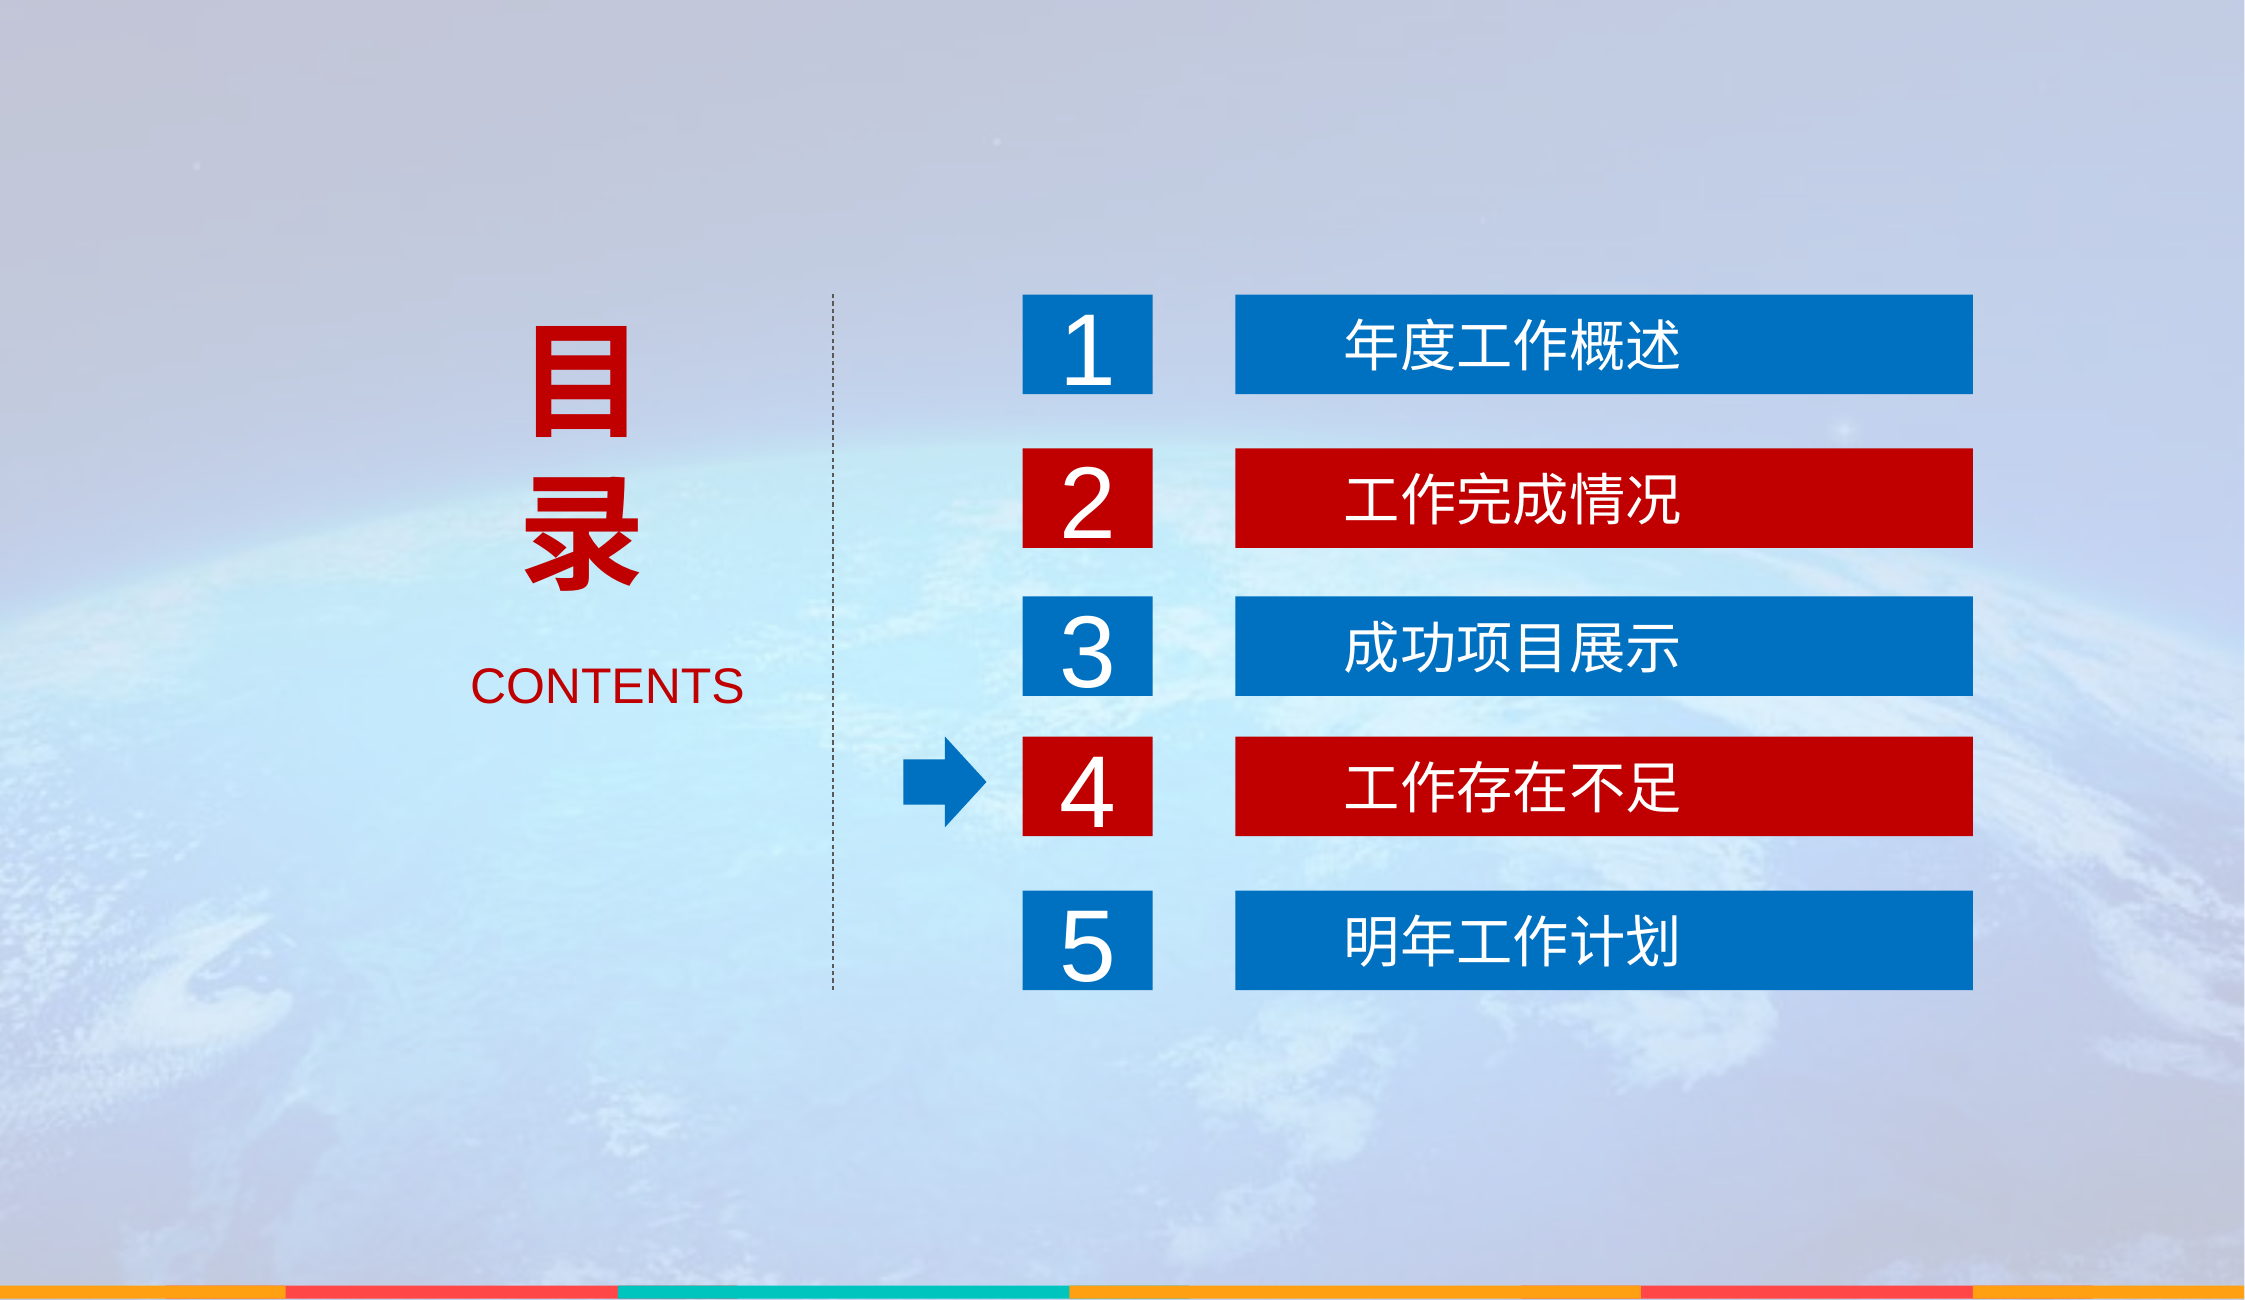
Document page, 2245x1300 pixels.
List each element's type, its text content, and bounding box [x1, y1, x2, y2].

text_box 目 录 [501, 292, 794, 614]
text_box [1068, 1284, 1642, 1300]
text_box [1642, 1284, 1972, 1300]
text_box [1022, 596, 1973, 696]
text_box [287, 1284, 617, 1300]
text_box [0, 1284, 287, 1300]
text_box [902, 733, 988, 830]
text_box CONTENTS [453, 644, 775, 782]
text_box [1022, 890, 1973, 991]
text_box [1972, 1284, 2245, 1300]
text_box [1022, 294, 1973, 395]
text_box [617, 1284, 1068, 1300]
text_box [1022, 448, 1973, 548]
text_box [1022, 736, 1973, 837]
